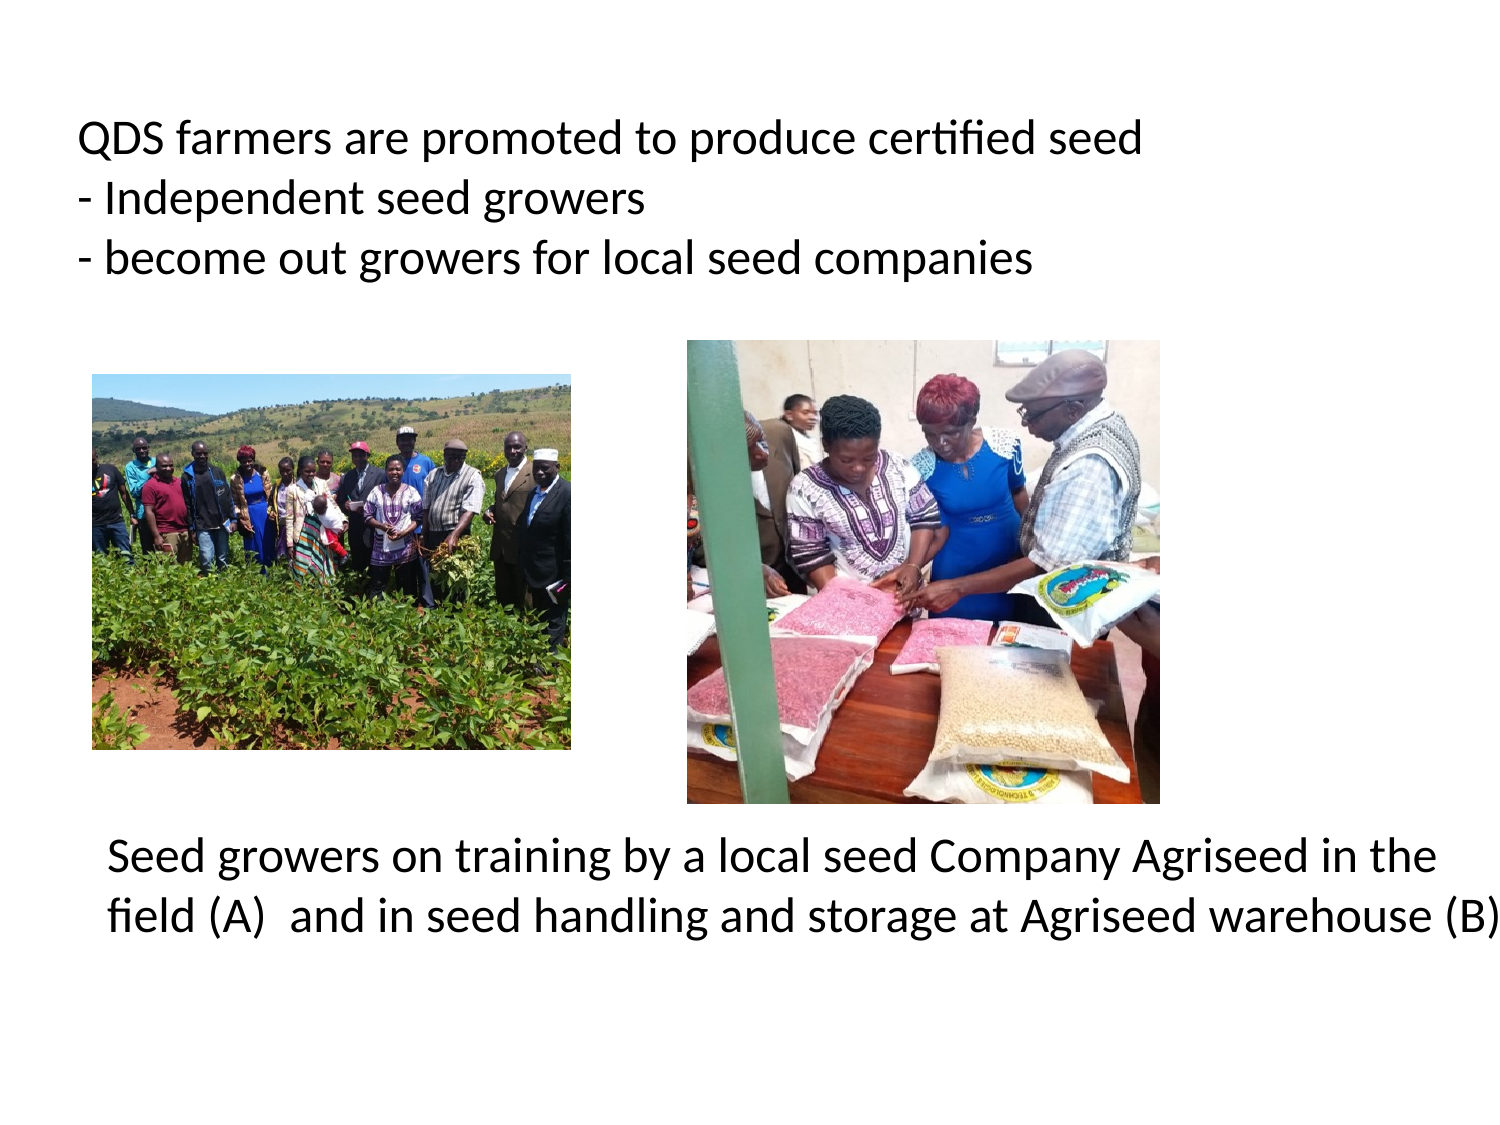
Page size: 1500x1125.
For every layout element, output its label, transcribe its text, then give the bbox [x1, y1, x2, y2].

text_box Seed growers on training by a local seed Company Agriseed in the field (A) and in seed handling and storage at Agriseed warehouse (B) [92, 814, 1500, 950]
picture [92, 374, 572, 750]
picture [687, 340, 1160, 804]
text_box QDS farmers are promoted to produce certified seed - Independent seed growers - become out growers for local seed companies [62, 97, 1254, 293]
